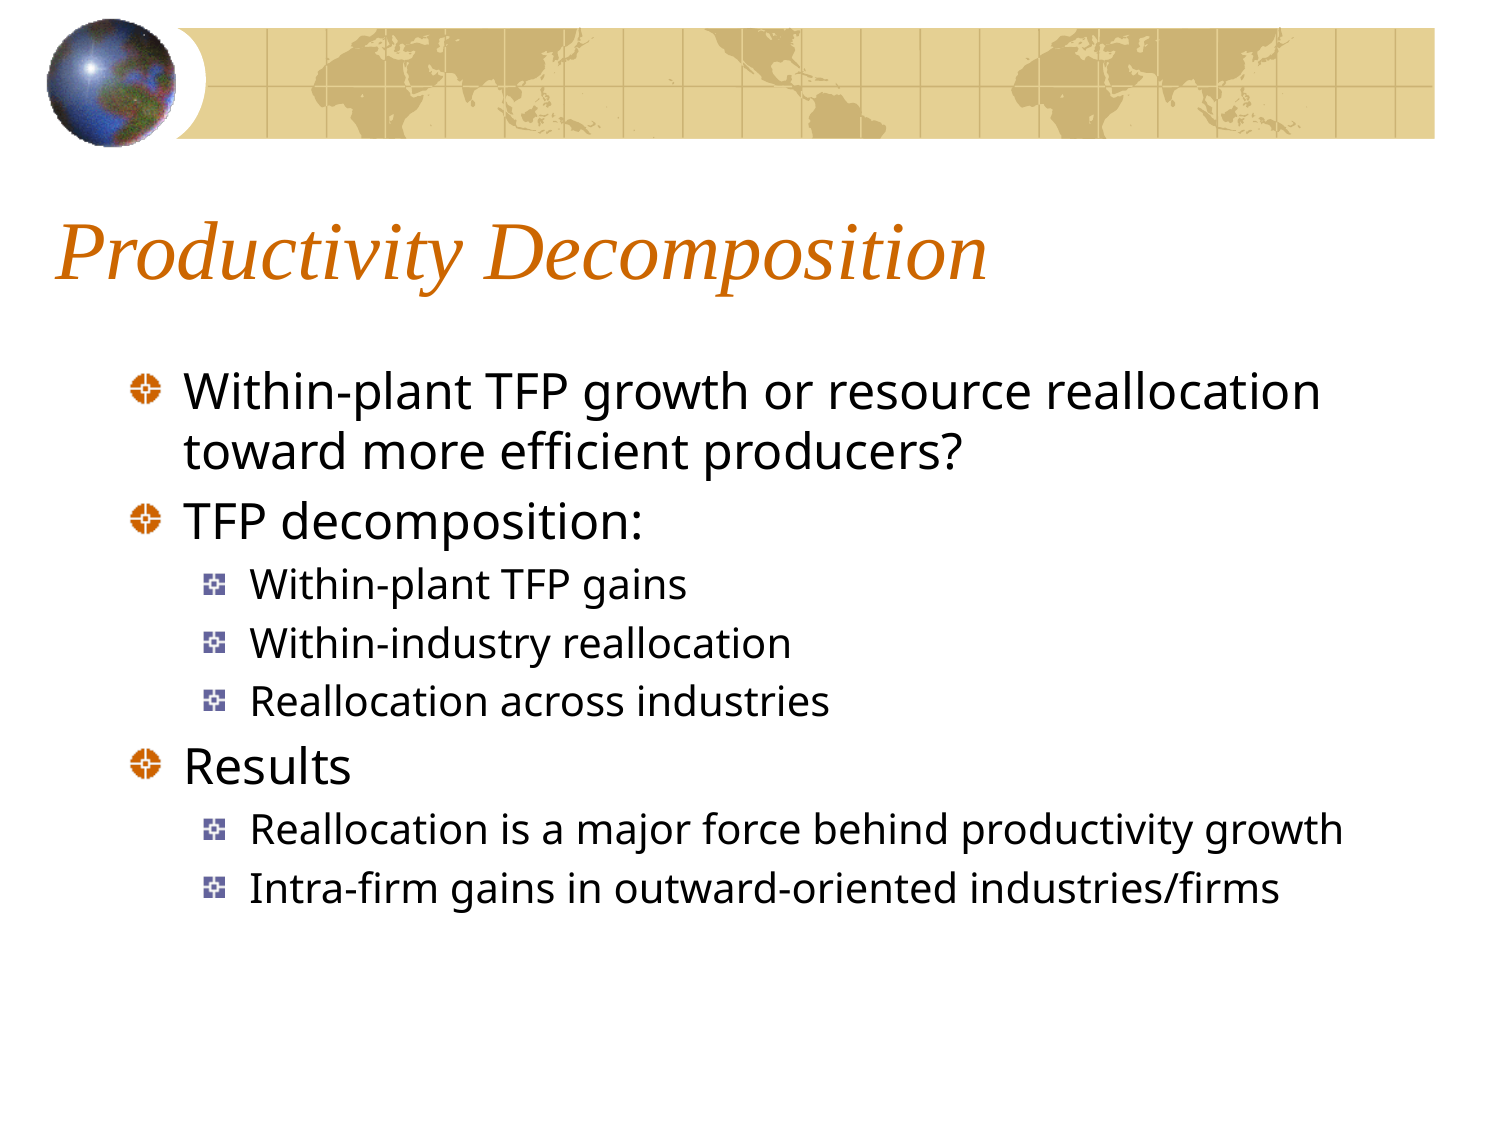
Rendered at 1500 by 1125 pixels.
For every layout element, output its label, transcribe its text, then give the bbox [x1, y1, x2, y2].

picture [202, 572, 225, 595]
list Within-plant TFP growth or resource reallocation toward more efficient producers? TFP decomposition: Within-plant TFP gains Within-industry reallocation Reallocation across industries Results Reallocation is a major force behind productivity growth Intra-firm gains in outward-oriented industries/firms [112, 352, 1388, 1028]
picture [202, 875, 225, 898]
picture [127, 502, 163, 538]
picture [202, 817, 225, 840]
picture [202, 688, 225, 711]
picture [127, 747, 163, 783]
picture [42, 14, 190, 151]
picture [127, 372, 163, 408]
title Productivity Decomposition [40, 152, 1316, 341]
picture [202, 630, 225, 653]
